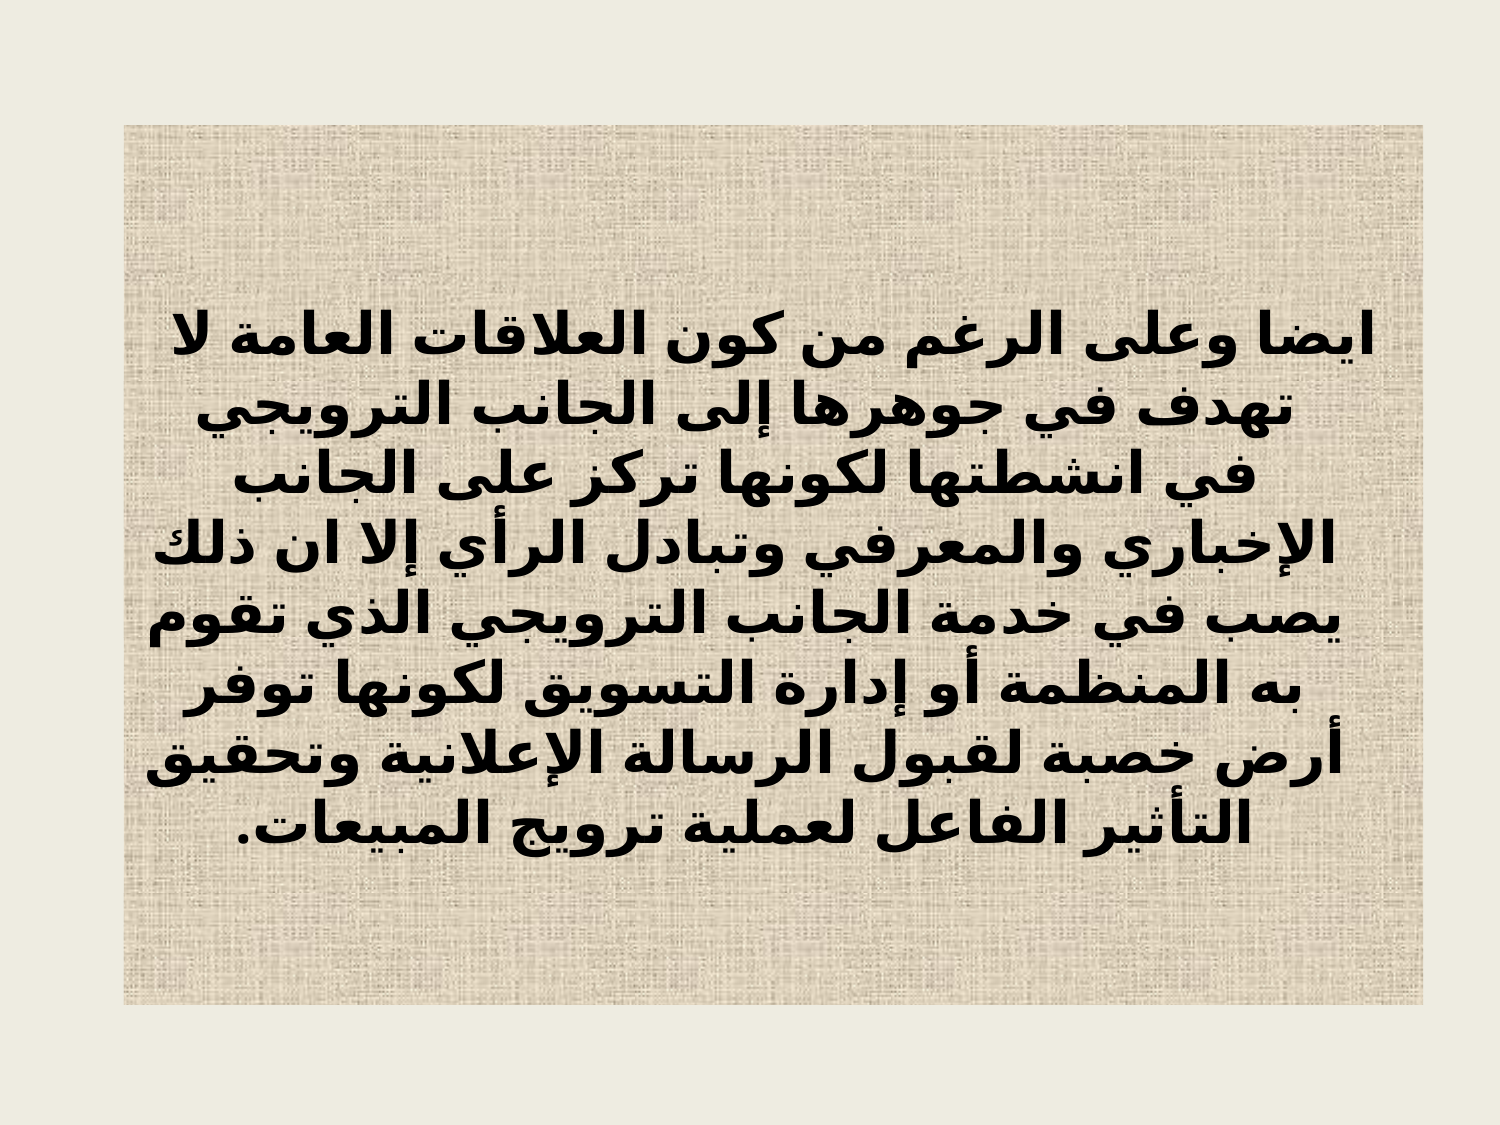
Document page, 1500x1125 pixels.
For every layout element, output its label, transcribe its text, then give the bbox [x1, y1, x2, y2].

list ايضا وعلى الرغم من كون العلاقات العامة لا تهدف في جوهرها إلى الجانب الترويجي في انشطتها لكونها تركز على الجانب الإخباري والمعرفي وتبادل الرأي إلا ان ذلك يصب في خدمة الجانب الترويجي الذي تقوم به المنظمة أو إدارة التسويق لكونها توفر أرض خصبة لقبول الرسالة الإعلانية وتحقيق التأثير الفاعل لعملية ترويج المبيعات. [123, 125, 1424, 1005]
